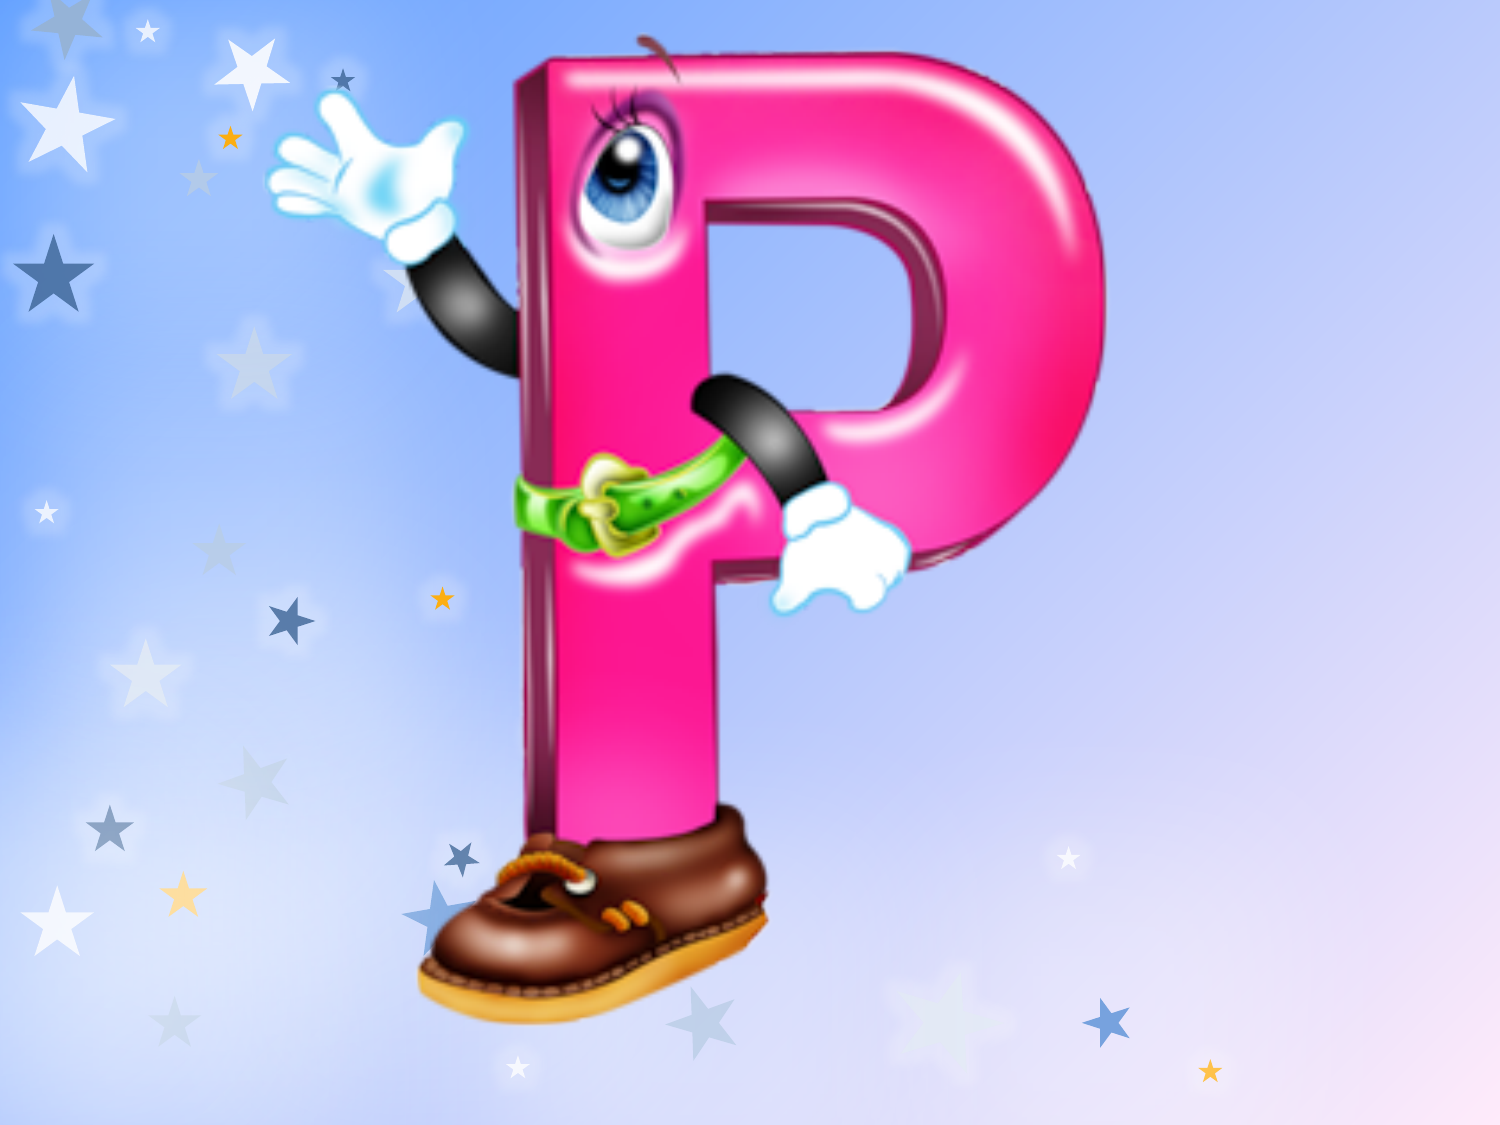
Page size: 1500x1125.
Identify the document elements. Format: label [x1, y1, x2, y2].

picture [194, 0, 1247, 1066]
